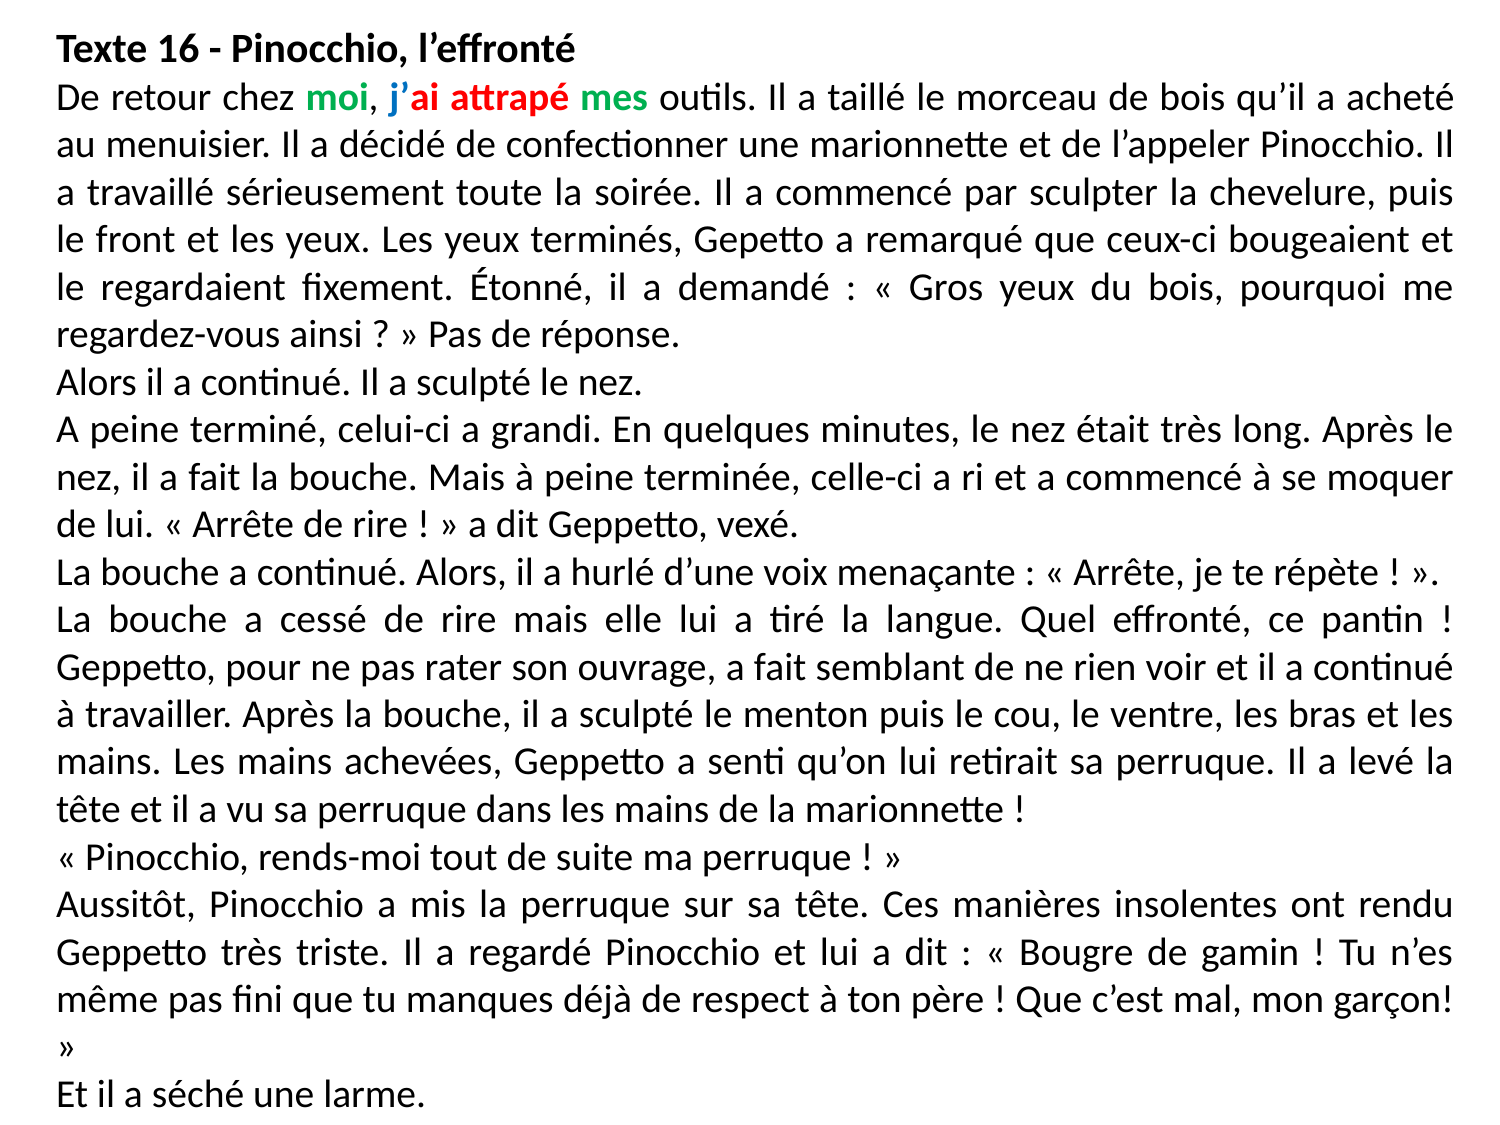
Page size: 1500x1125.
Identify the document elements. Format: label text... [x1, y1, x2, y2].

text_box Texte 16 - Pinocchio, l’effronté De retour chez moi, j’ai attrapé mes outils. Il a taillé le morceau de bois qu’il a acheté au menuisier. Il a décidé de confectionner une marionnette et de l’appeler Pinocchio. Il a travaillé sérieusement toute la soirée. Il a commencé par sculpter la chevelure, puis le front et les yeux. Les yeux terminés, Gepetto a remarqué que ceux-ci bougeaient et le regardaient fixement. Étonné, il a demandé : « Gros yeux du bois, pourquoi me regardez-vous ainsi ? » Pas de réponse. Alors il a continué. Il a sculpté le nez. A peine terminé, celui-ci a grandi. En quelques minutes, le nez était très long. Après le nez, il a fait la bouche. Mais à peine terminée, celle-ci a ri et a commencé à se moquer de lui. « Arrête de rire ! » a dit Geppetto, vexé. La bouche a continué. Alors, il a hurlé d’une voix menaçante : « Arrête, je te répète ! ». La bouche a cessé de rire mais elle lui a tiré la langue. Quel effronté, ce pantin ! Geppetto, pour ne pas rater son ouvrage, a fait semblant de ne rien voir et il a continué à travailler. Après la bouche, il a sculpté le menton puis le cou, le ventre, les bras et les mains. Les mains achevées, Geppetto a senti qu’on lui retirait sa perruque. Il a levé la tête et il a vu sa perruque dans les mains de la marionnette ! « Pinocchio, rends-moi tout de suite ma perruque ! » Aussitôt, Pinocchio a mis la perruque sur sa tête. Ces manières insolentes ont rendu Geppetto très triste. Il a regardé Pinocchio et lui a dit : « Bougre de gamin ! Tu n’es même pas fini que tu manques déjà de respect à ton père ! Que c’est mal, mon garçon! » Et il a séché une larme. [41, 13, 1471, 1123]
